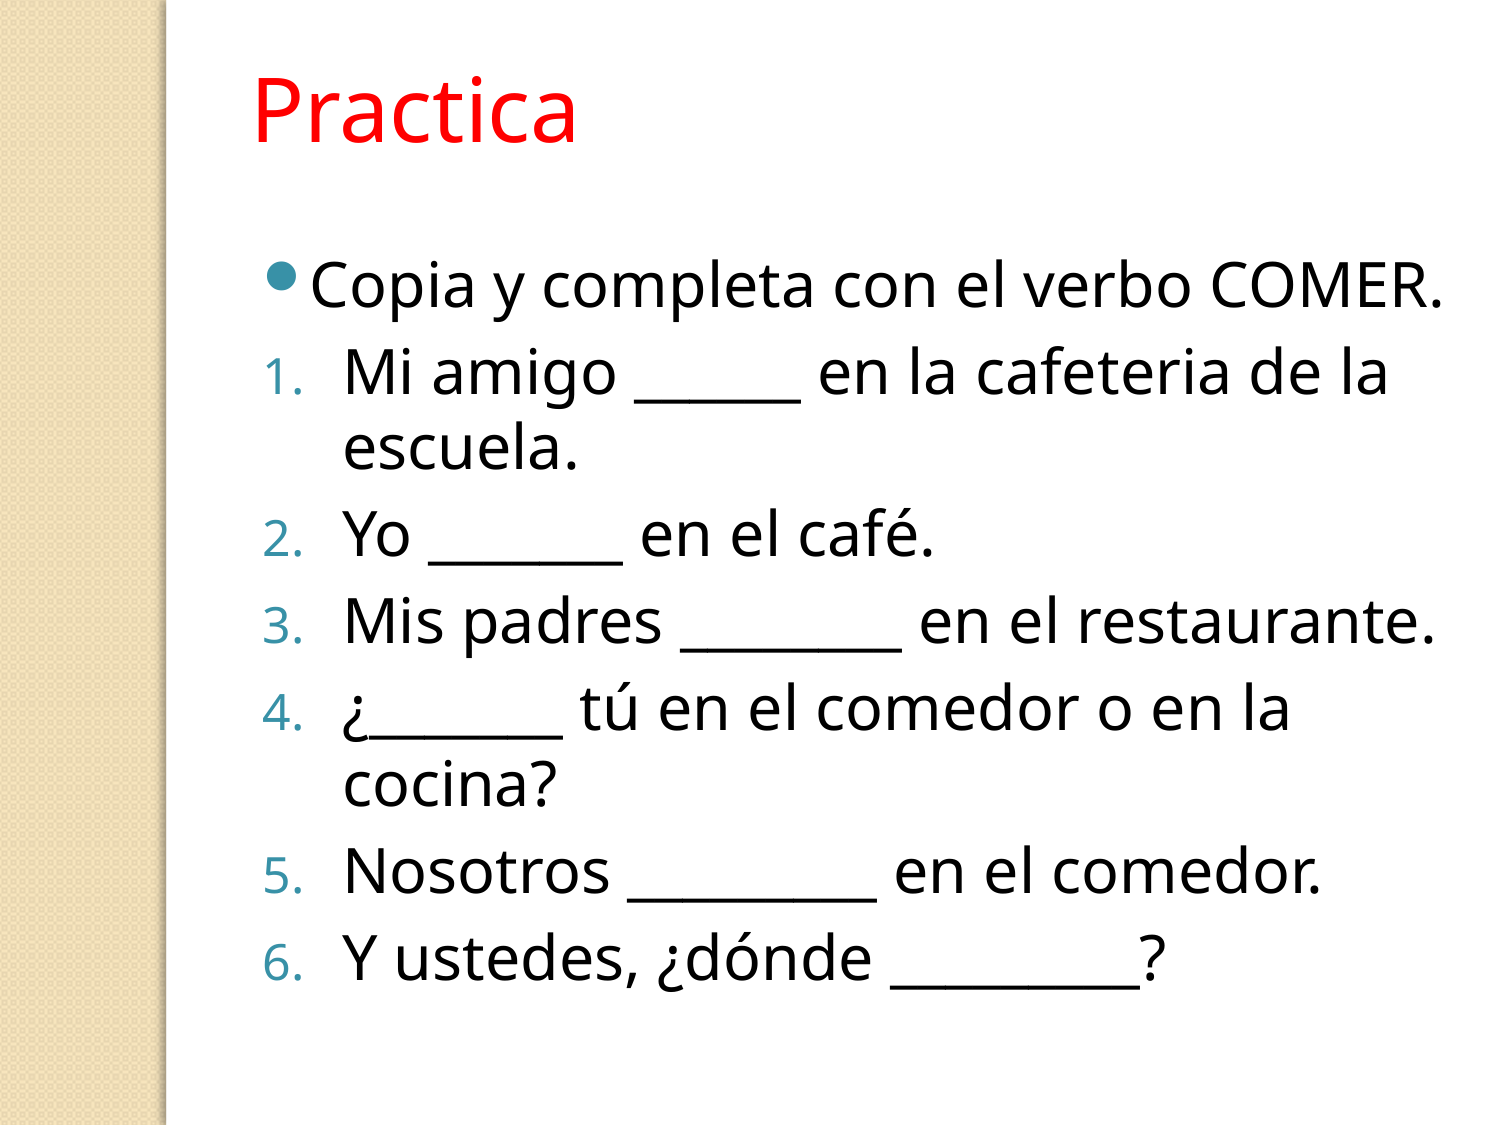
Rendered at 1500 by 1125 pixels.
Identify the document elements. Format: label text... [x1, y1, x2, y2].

text_box Practica [235, 45, 1466, 233]
text_box Copia y completa con el verbo COMER. Mi amigo ______ en la cafeteria de la escuela. Yo _______ en el café. Mis padres ________ en el restaurante. ¿_______ tú en el comedor o en la cocina? Nosotros _________ en el comedor. Y ustedes, ¿dónde _________? [235, 237, 1466, 1025]
